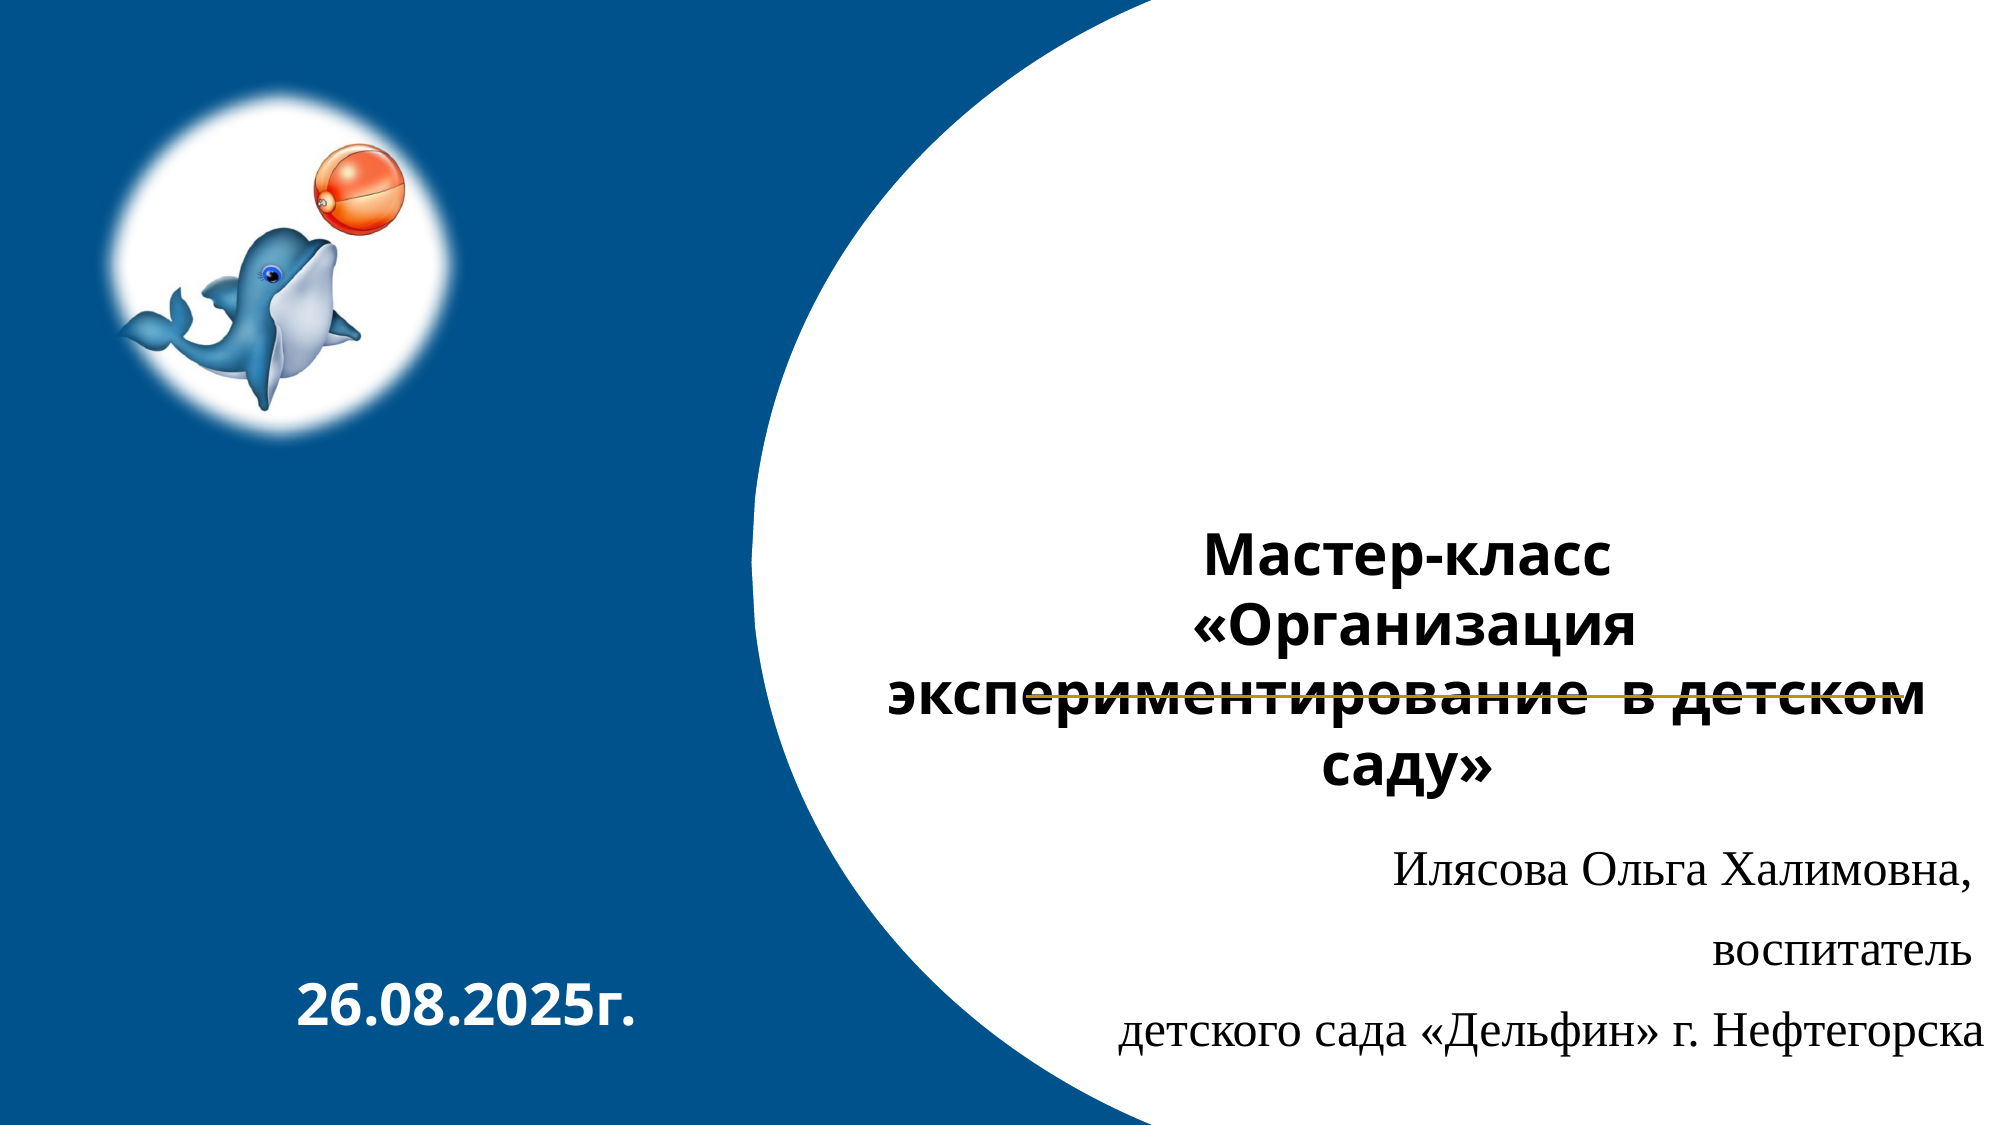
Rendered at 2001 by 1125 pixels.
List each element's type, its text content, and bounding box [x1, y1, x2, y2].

text_box Мастер-класс «Организация экспериментирование в детском саду» [811, 509, 2000, 805]
text_box [750, 0, 2000, 975]
text_box [1034, 1064, 2000, 1125]
picture [92, 77, 467, 452]
text_box Илясова Ольга Халимовна, воспитатель детского сада «Дельфин» г. Нефтегорска [924, 823, 2000, 1064]
text_box 26.08.2025г. [122, 959, 812, 1045]
